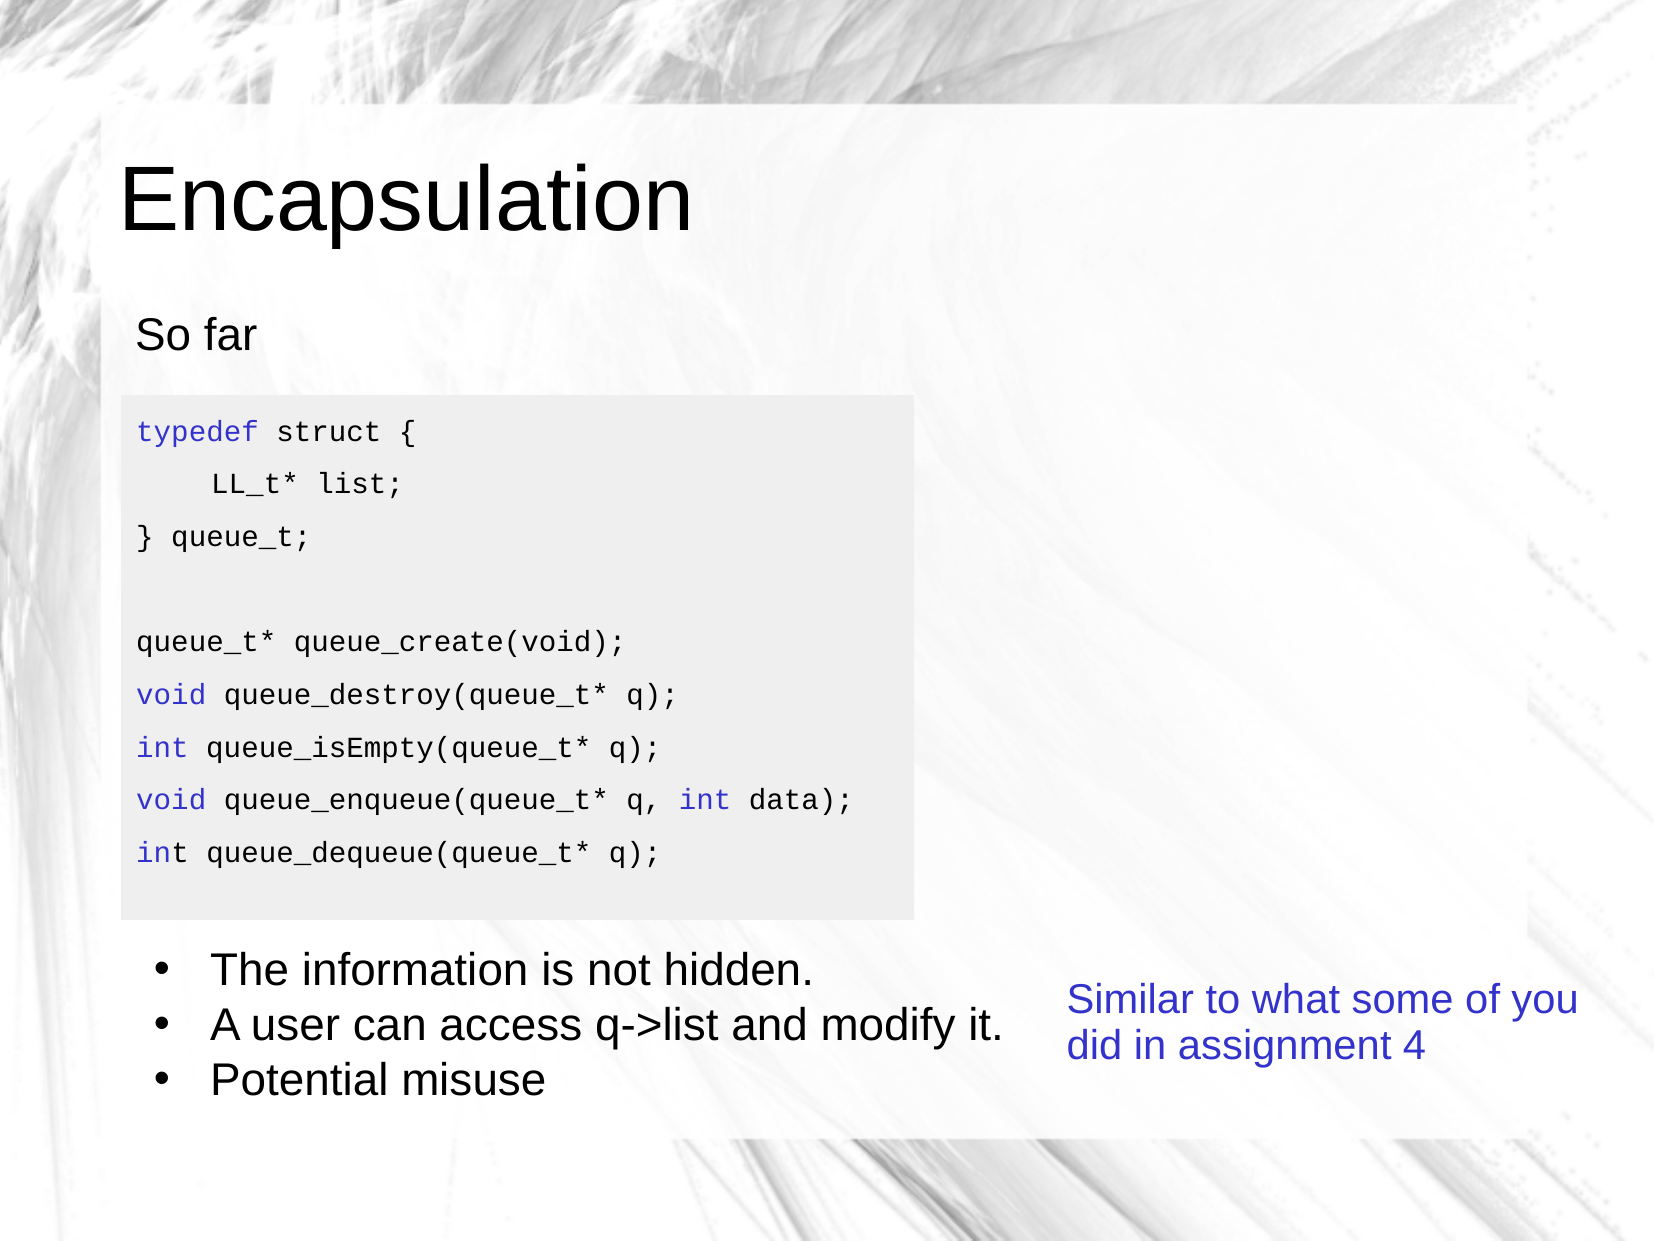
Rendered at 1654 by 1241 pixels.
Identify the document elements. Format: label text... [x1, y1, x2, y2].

title Encapsulation [118, 93, 1506, 299]
picture [0, 0, 1654, 1241]
text_box typedef struct { LL_t* list; } queue_t; queue_t* queue_create(void); void queue_destroy(queue_t* q); int queue_isEmpty(queue_t* q); void queue_enqueue(queue_t* q, int data); int queue_dequeue(queue_t* q); [121, 395, 915, 920]
text_box The information is not hidden. A user can access q->list and modify it. Potential misuse [139, 932, 1102, 1113]
text_box Similar to what some of you did in assignment 4 [1051, 968, 1602, 1077]
text_box So far [120, 302, 508, 369]
